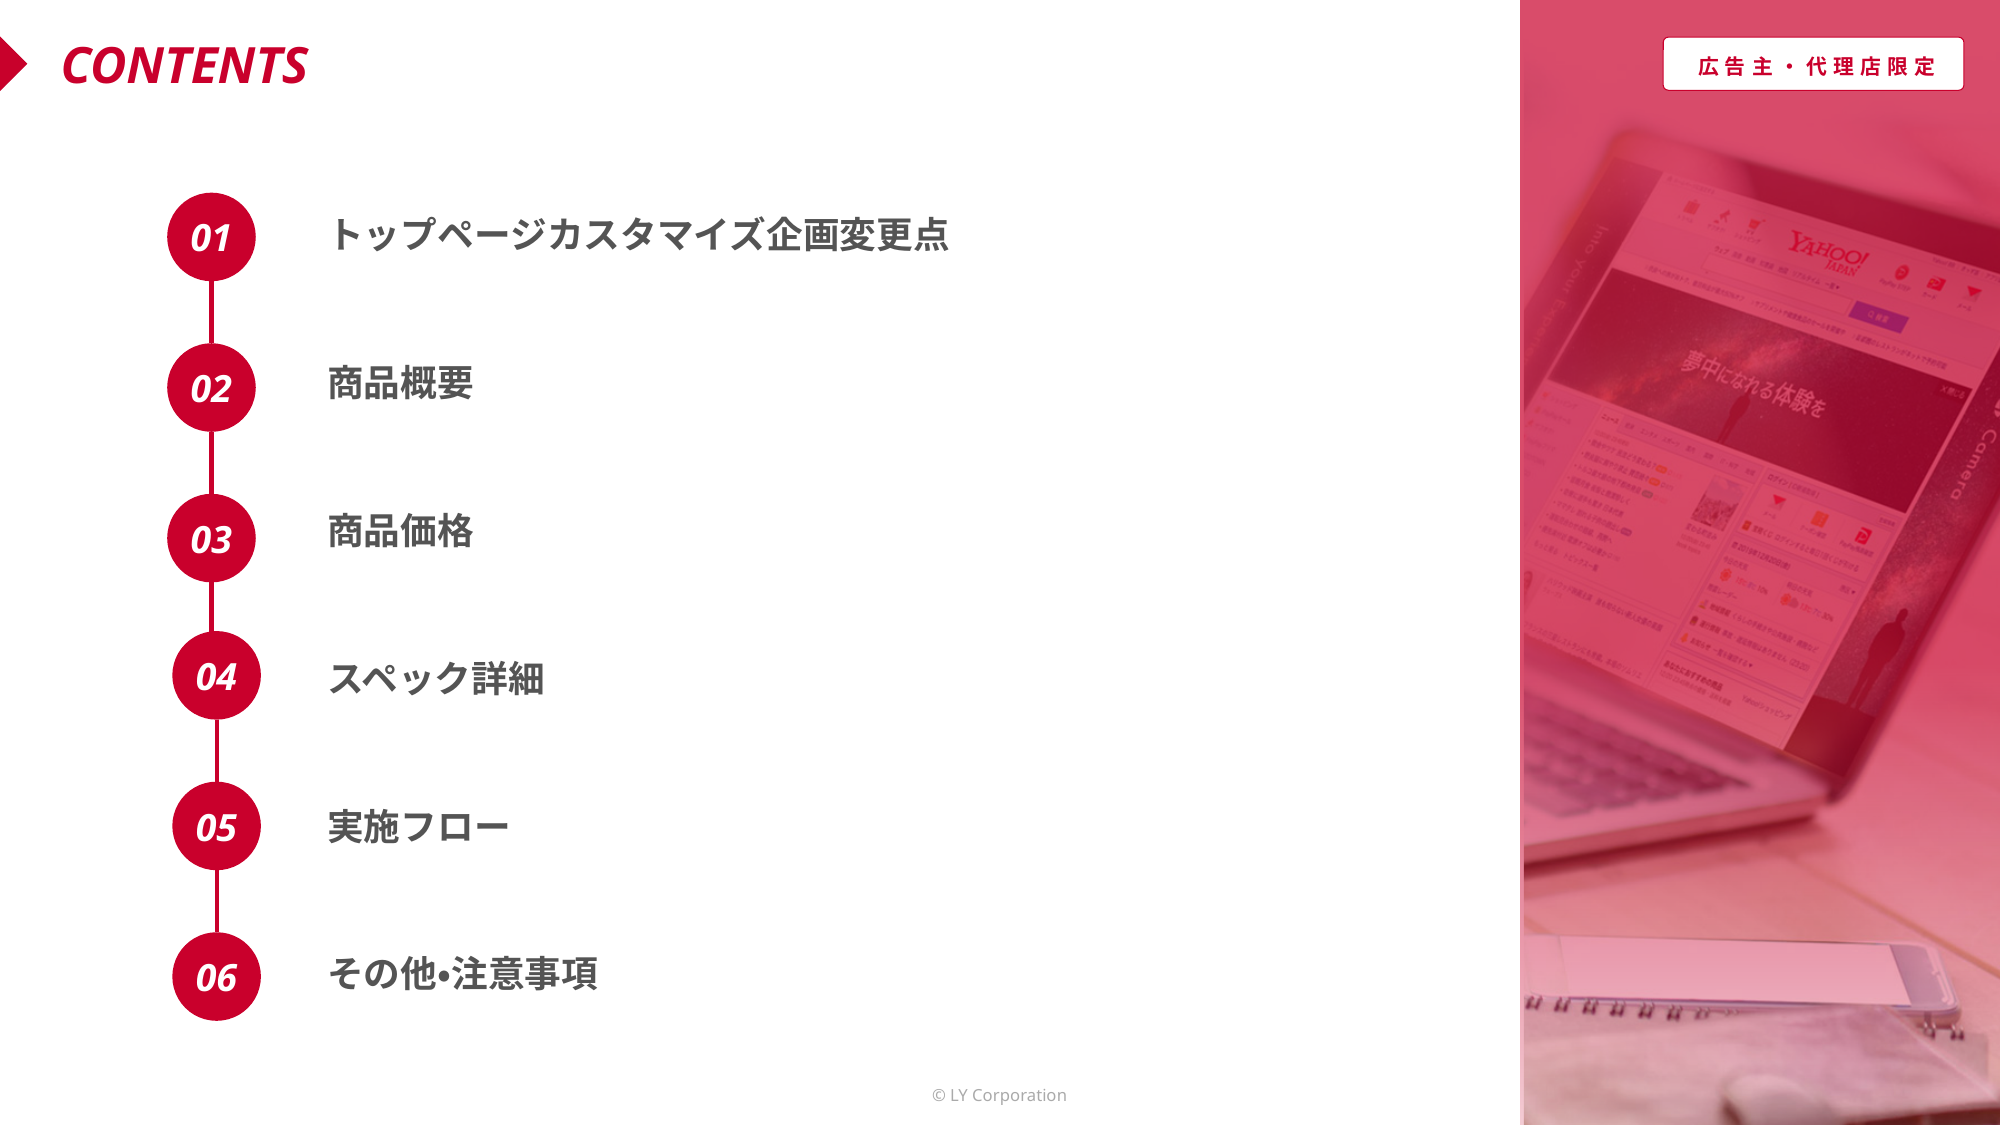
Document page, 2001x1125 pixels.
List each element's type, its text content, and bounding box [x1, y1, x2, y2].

list 商品価格 [312, 499, 1201, 559]
list 実施フロー [312, 795, 1201, 855]
list スペック詳細 [312, 647, 1201, 707]
list トップページカスタマイズ企画変更点 [312, 203, 1201, 263]
list 商品概要 [312, 351, 1201, 411]
list その他・注意事項 [312, 943, 1201, 1003]
